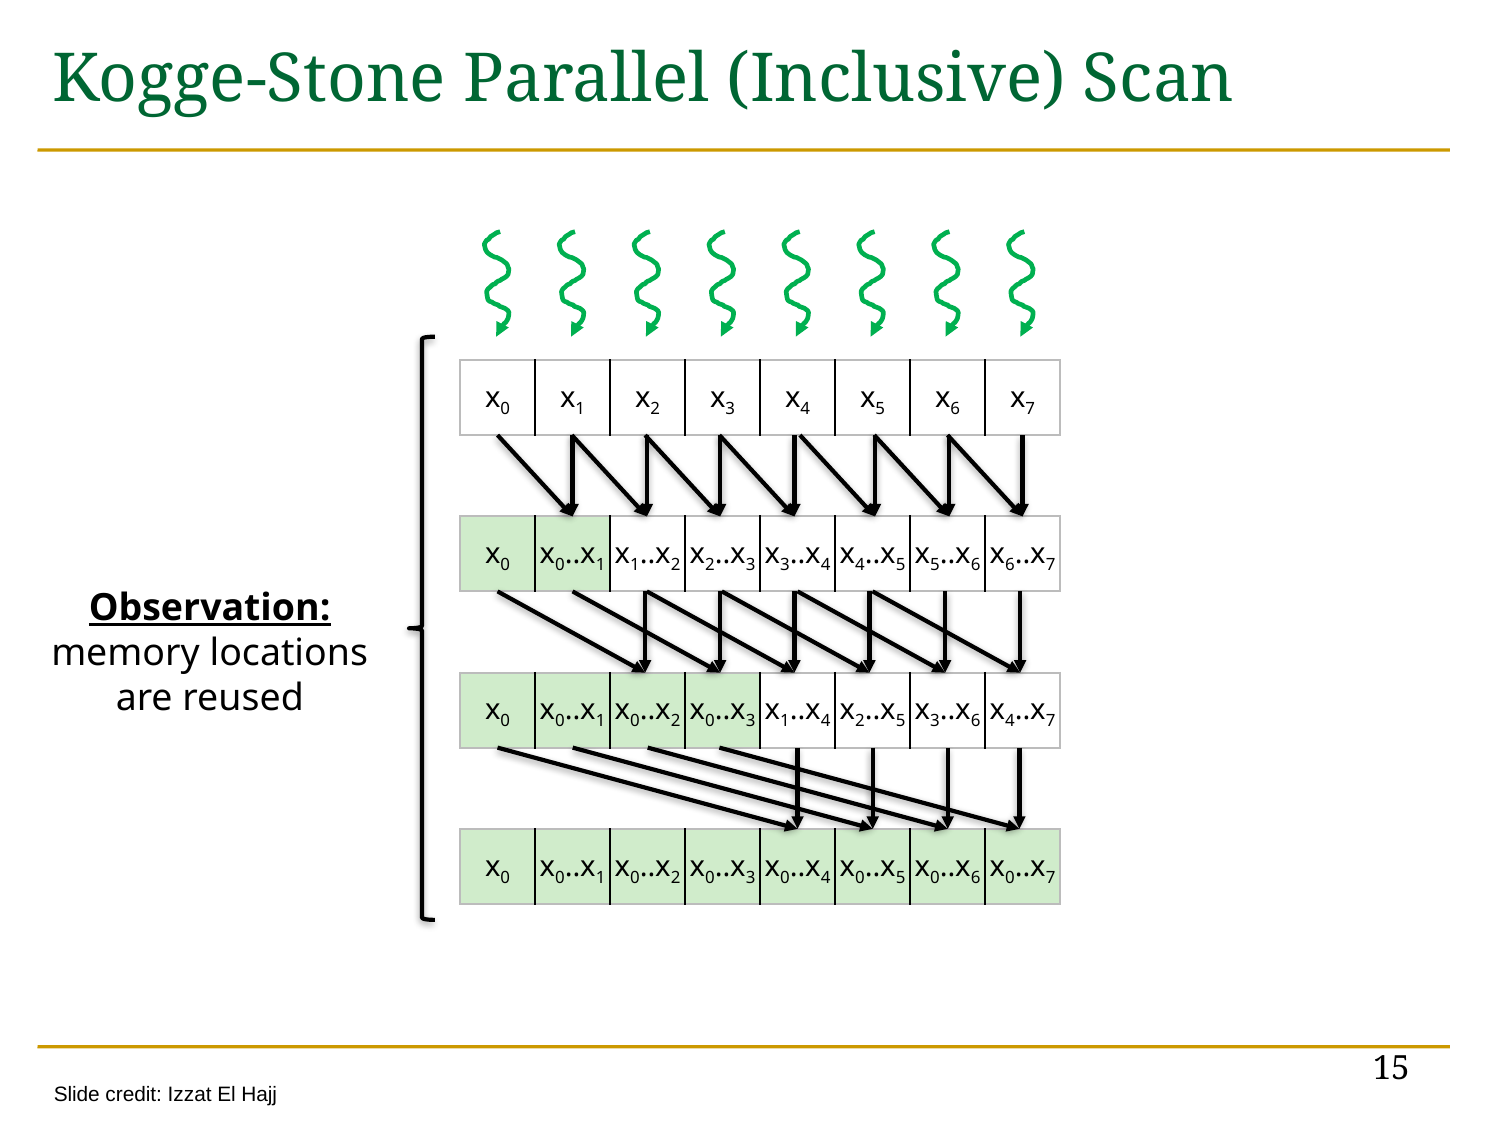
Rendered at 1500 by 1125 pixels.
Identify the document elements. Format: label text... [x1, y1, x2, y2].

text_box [497, 434, 570, 517]
table_header x0..x4 [761, 837, 834, 903]
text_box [647, 747, 717, 830]
table_header x0..x2 [611, 681, 684, 744]
table_header x0..x7 [986, 830, 1059, 903]
table_header x2..x3 [686, 524, 759, 588]
table_header x1..x2 [611, 524, 684, 588]
table_header x0 [461, 674, 534, 747]
table_header x0..x3 [686, 837, 759, 903]
table_header x0..x6 [911, 836, 984, 903]
text_box Observation: memory locations are reused [17, 575, 402, 725]
table_header x0..x2 [611, 837, 684, 903]
table_header x0..x3 [686, 681, 759, 744]
table_header x1 [536, 361, 609, 433]
table_header x0..x5 [836, 837, 909, 903]
text_box [633, 230, 660, 337]
table_header x4 [761, 361, 834, 433]
table_header x3 [686, 361, 759, 433]
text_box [646, 591, 719, 673]
table_header x0 [461, 361, 534, 434]
title Kogge-Stone Parallel (Inclusive) Scan [37, 0, 1451, 150]
table_header x2..x5 [836, 681, 909, 744]
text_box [951, 434, 1023, 517]
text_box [873, 434, 950, 517]
table_header x0..x1 [536, 836, 609, 903]
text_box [799, 434, 872, 517]
table_header x0..x1 [536, 680, 609, 745]
table_header x1..x4 [761, 681, 834, 744]
table_header x0 [461, 517, 534, 590]
text_box Slide credit: Izzat El Hajj [39, 1073, 292, 1113]
table_header x5 [836, 361, 909, 433]
table_header x3..x6 [911, 680, 984, 745]
table_header x7 [986, 361, 1059, 434]
table_header x2 [611, 361, 684, 433]
table_header x3..x4 [761, 523, 834, 588]
table_header x5..x6 [911, 524, 984, 589]
text_box [932, 230, 960, 337]
table_header x0 [461, 830, 534, 903]
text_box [572, 591, 644, 673]
text_box [783, 230, 810, 337]
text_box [572, 747, 645, 830]
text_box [719, 747, 1020, 830]
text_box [719, 434, 795, 517]
text_box [483, 230, 510, 337]
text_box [872, 591, 1021, 673]
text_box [648, 434, 718, 517]
text_box [558, 230, 585, 337]
slide_number 15 [1074, 1023, 1426, 1100]
table_header x4..x5 [836, 524, 909, 588]
table_header x6..x7 [986, 517, 1059, 590]
table_header x4..x7 [986, 674, 1059, 747]
table_header x6 [911, 361, 984, 433]
text_box [708, 230, 735, 337]
text_box [1007, 230, 1034, 337]
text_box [721, 591, 870, 673]
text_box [571, 434, 647, 517]
table_header x0..x1 [536, 524, 609, 589]
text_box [497, 747, 570, 830]
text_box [497, 591, 570, 673]
text_box [857, 230, 885, 337]
text_box [406, 334, 435, 922]
